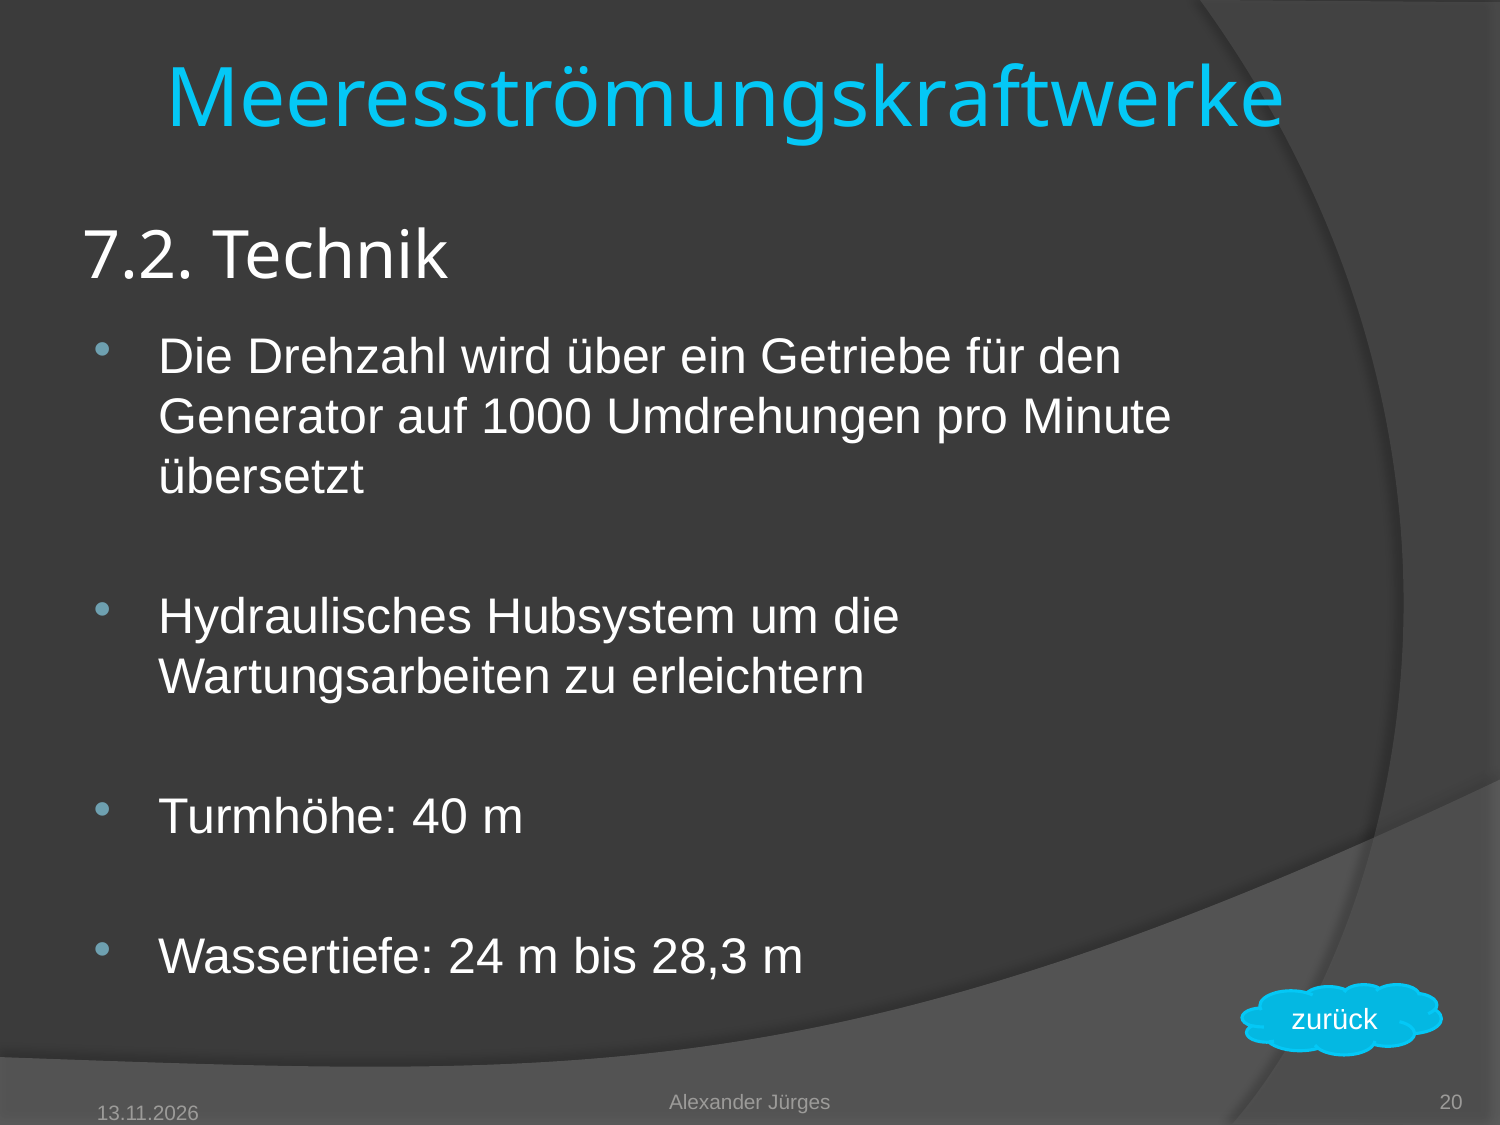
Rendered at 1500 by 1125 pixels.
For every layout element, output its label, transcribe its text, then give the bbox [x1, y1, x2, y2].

text_box 7.2. Technik [74, 187, 1500, 317]
slide_number 20 [1337, 1053, 1463, 1114]
list Die Drehzahl wird über ein Getriebe für den Generator auf 1000 Umdrehungen pro Minute übersetzt Hydraulisches Hubsystem um die Wartungsarbeiten zu erleichtern Turmhöhe: 40 m Wassertiefe: 24 m bis 28,3 m [75, 317, 1300, 1005]
footer Alexander Jürges [512, 1053, 988, 1114]
text_box Meeresströmungskraftwerke [157, 0, 1383, 187]
text_box zurück [1240, 983, 1443, 1057]
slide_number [82, 1065, 432, 1125]
